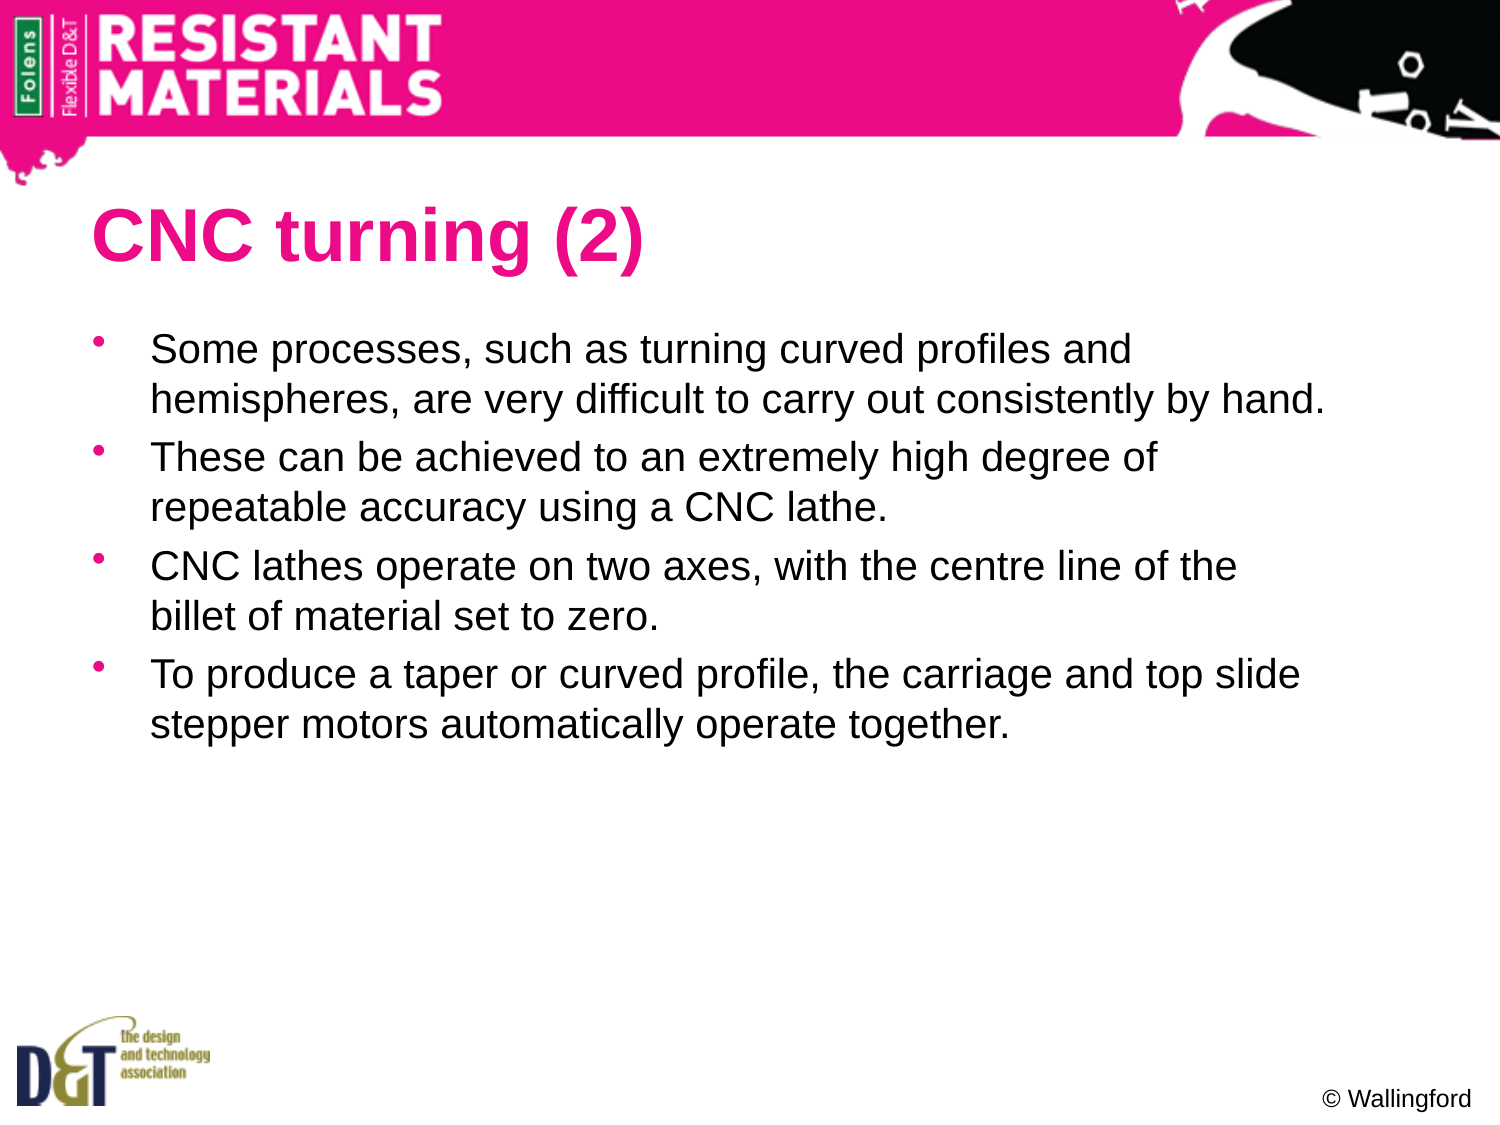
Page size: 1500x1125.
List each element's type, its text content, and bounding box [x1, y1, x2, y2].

picture [0, 0, 1500, 1125]
text_box © Wallingford [1257, 1074, 1495, 1125]
list Some processes, such as turning curved profiles and hemispheres, are very difficult to carry out consistently by hand. These can be achieved to an extremely high degree of repeatable accuracy using a CNC lathe. CNC lathes operate on two axes, with the centre line of the billet of material set to zero. To produce a taper or curved profile, the carriage and top slide stepper motors automatically operate together. [76, 314, 1343, 993]
title CNC turning (2) [76, 160, 1427, 301]
